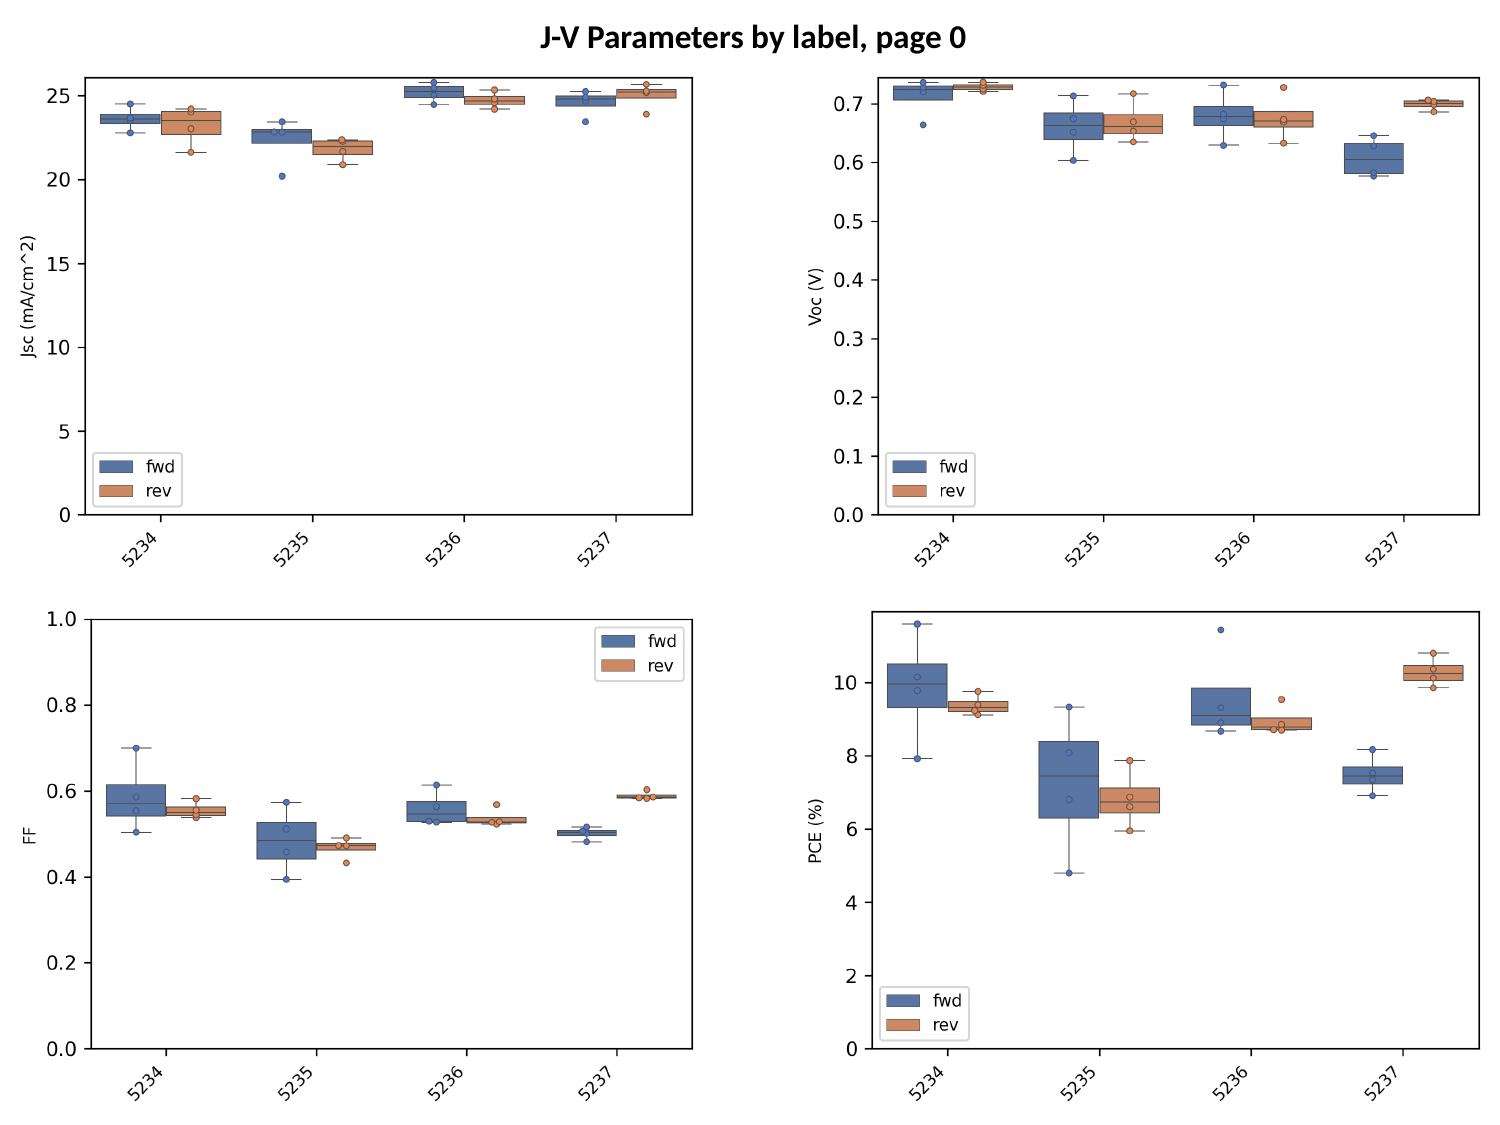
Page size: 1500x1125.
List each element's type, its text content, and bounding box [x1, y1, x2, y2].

picture [787, 56, 1500, 1125]
picture [0, 56, 713, 1125]
title J-V Parameters by label, page 0 [0, 0, 1500, 75]
